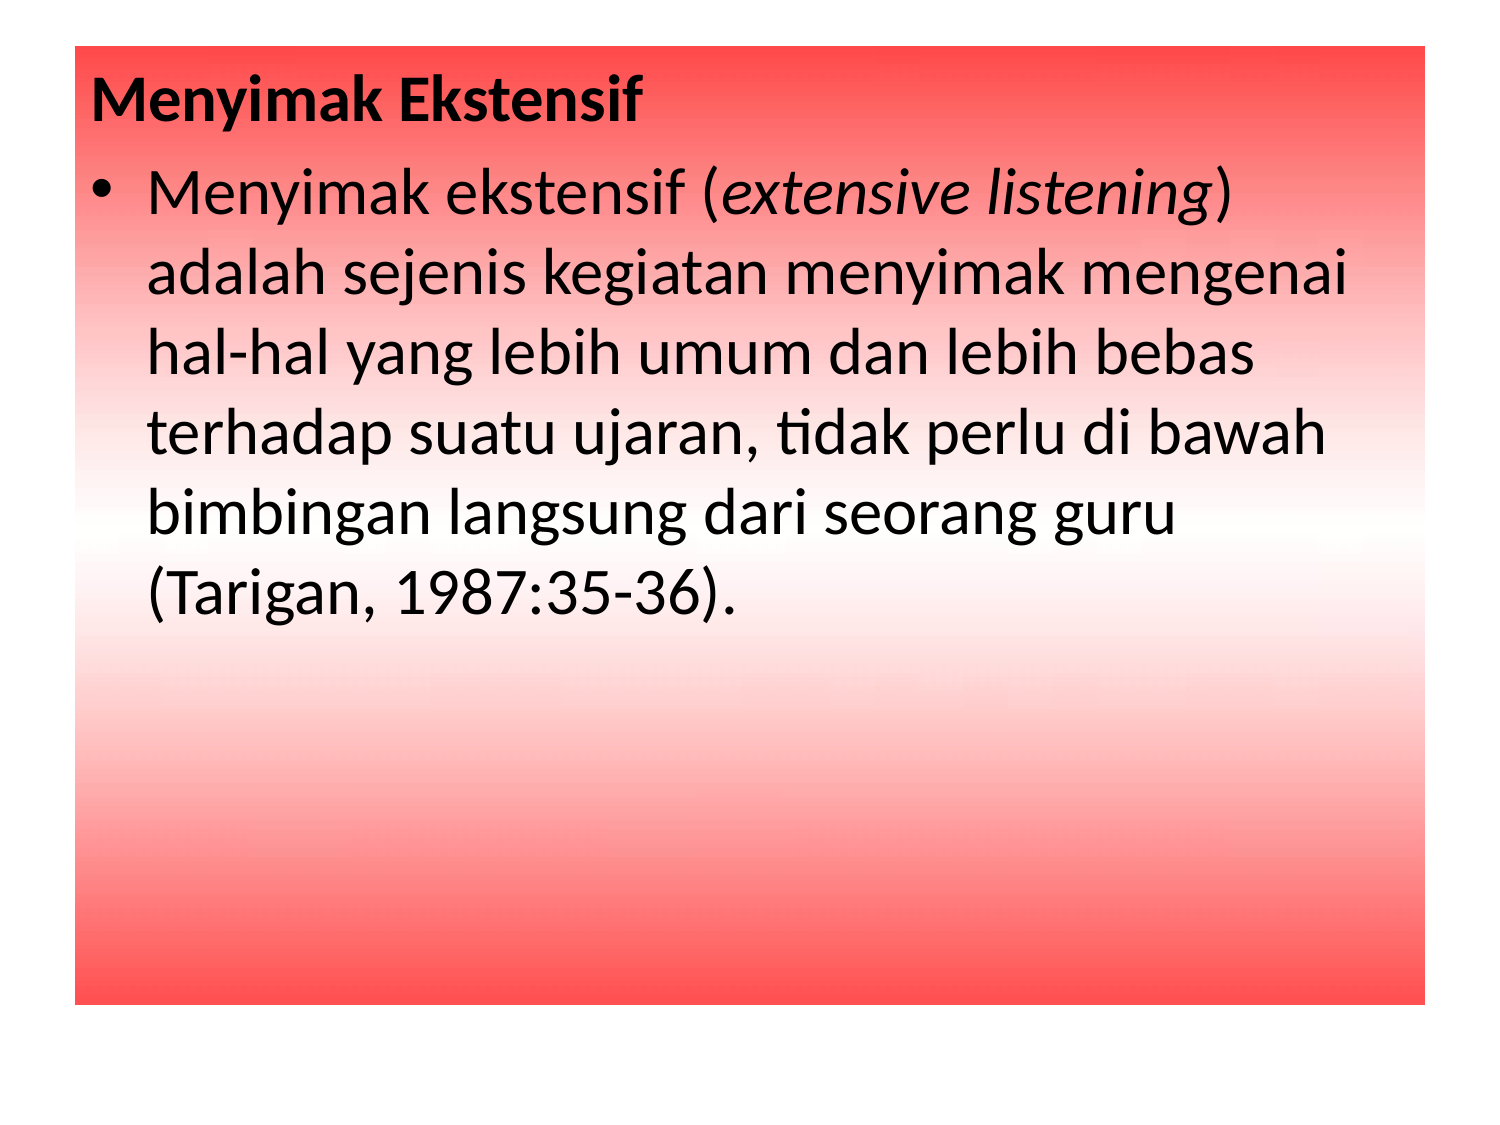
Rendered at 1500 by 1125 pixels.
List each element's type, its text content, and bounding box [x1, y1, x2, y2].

list Menyimak Ekstensif Menyimak ekstensif (extensive listening) adalah sejenis kegiatan menyimak mengenai hal-hal yang lebih umum dan lebih bebas terhadap suatu ujaran, tidak perlu di bawah bimbingan langsung dari seorang guru (Tarigan, 1987:35-36). [75, 46, 1425, 1005]
